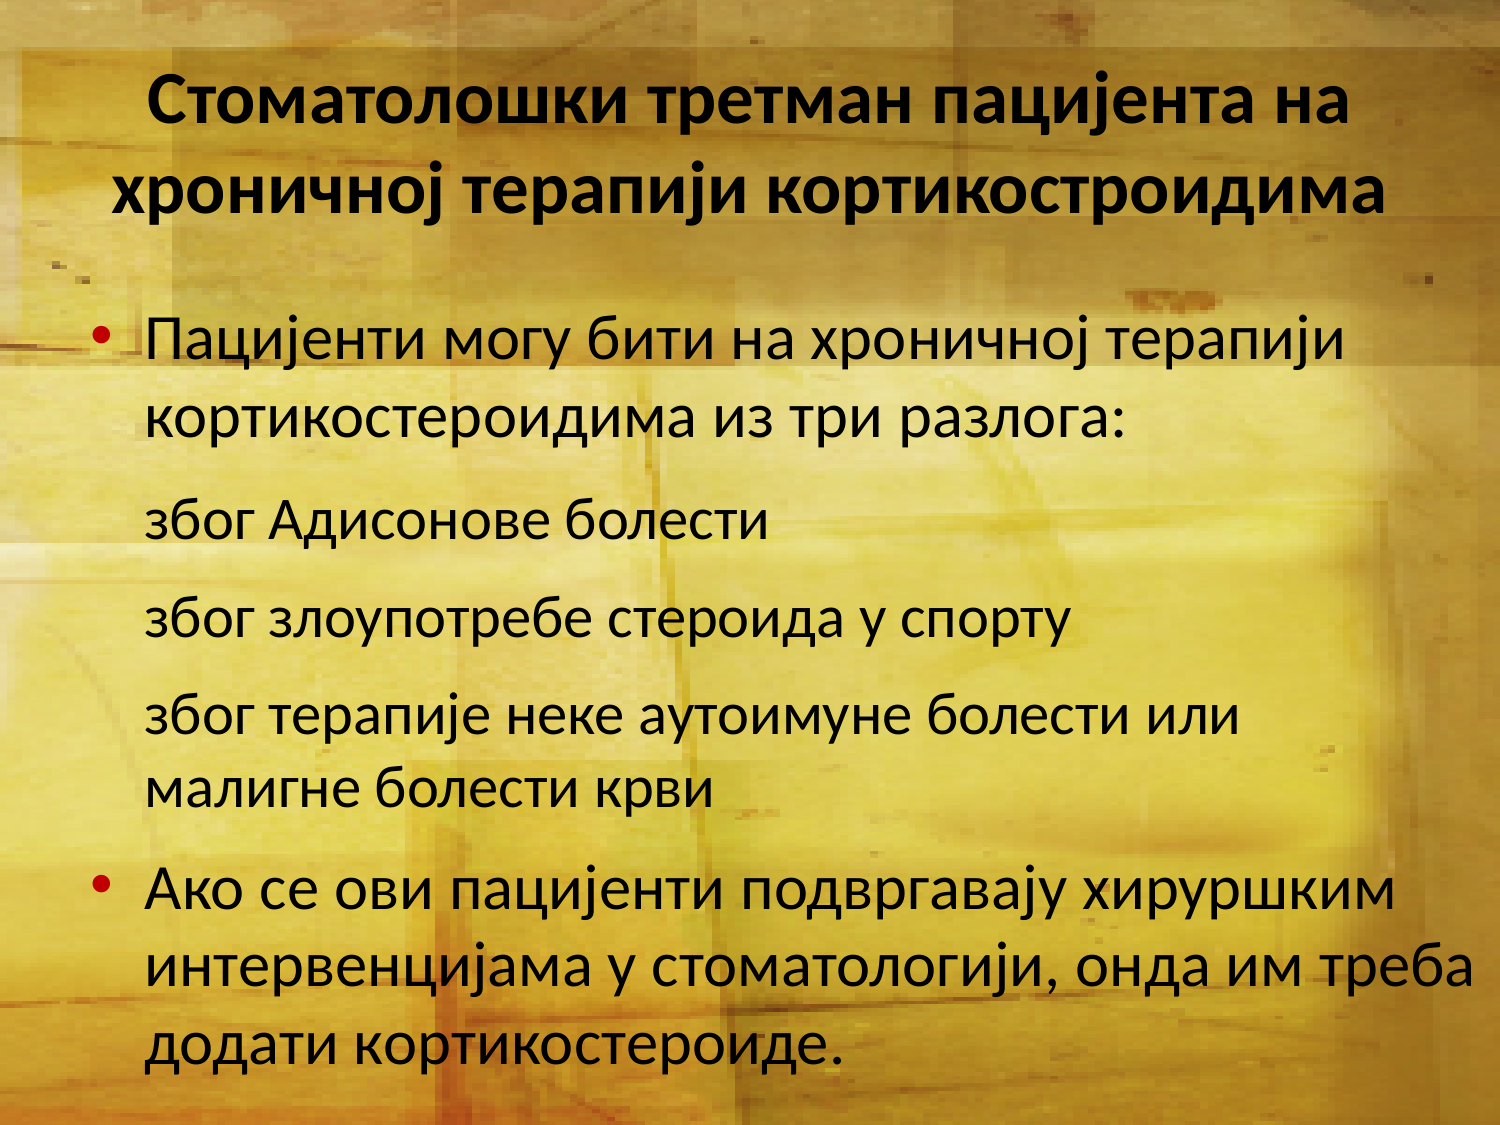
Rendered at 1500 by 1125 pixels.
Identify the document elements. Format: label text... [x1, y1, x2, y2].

list Пацијенти могу бити на хроничној терапији кортикостероидима из три разлога: због Адисонове болести због злоупотребе стероида у спорту због терапије неке аутоимуне болести или малигне болести крви Ако се ови пацијенти подвргавају хируршким интервенцијама у стоматологији, онда им треба додати кортикостероиде. [75, 287, 1500, 1088]
picture [0, 0, 1500, 1125]
title Стоматолошки третман пацијента на хроничној терапији кортикостроидима [75, 45, 1425, 233]
